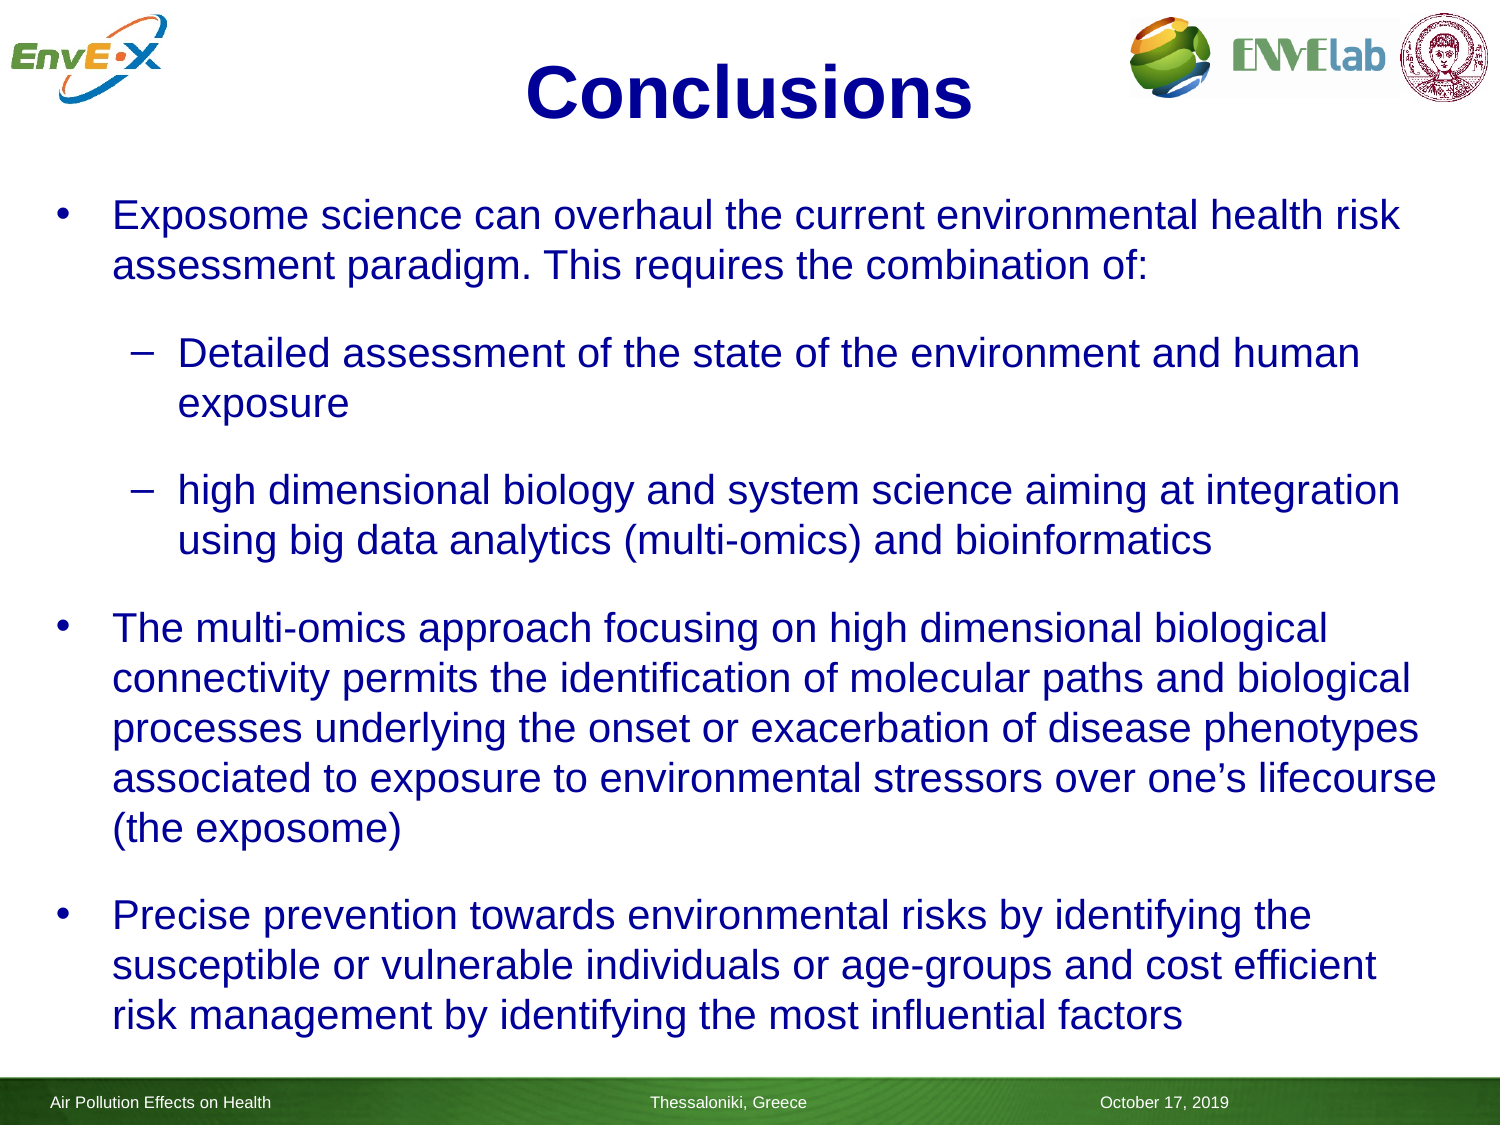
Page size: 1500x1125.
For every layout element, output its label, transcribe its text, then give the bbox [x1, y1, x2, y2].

title Conclusions [75, 0, 1425, 178]
list Exposome science can overhaul the current environmental health risk assessment paradigm. This requires the combination of: Detailed assessment of the state of the environment and human exposure high dimensional biology and system science aiming at integration using big data analytics (multi-omics) and bioinformatics The multi-omics approach focusing on high dimensional biological connectivity permits the identification of molecular paths and biological processes underlying the onset or exacerbation of disease phenotypes associated to exposure to environmental stressors over one’s lifecourse (the exposome) Precise prevention towards environmental risks by identifying the susceptible or vulnerable individuals or age-groups and cost efficient risk management by identifying the most influential factors [40, 180, 1460, 925]
picture [0, 1076, 1500, 1125]
picture [0, 8, 75, 107]
picture [1425, 13, 1488, 102]
